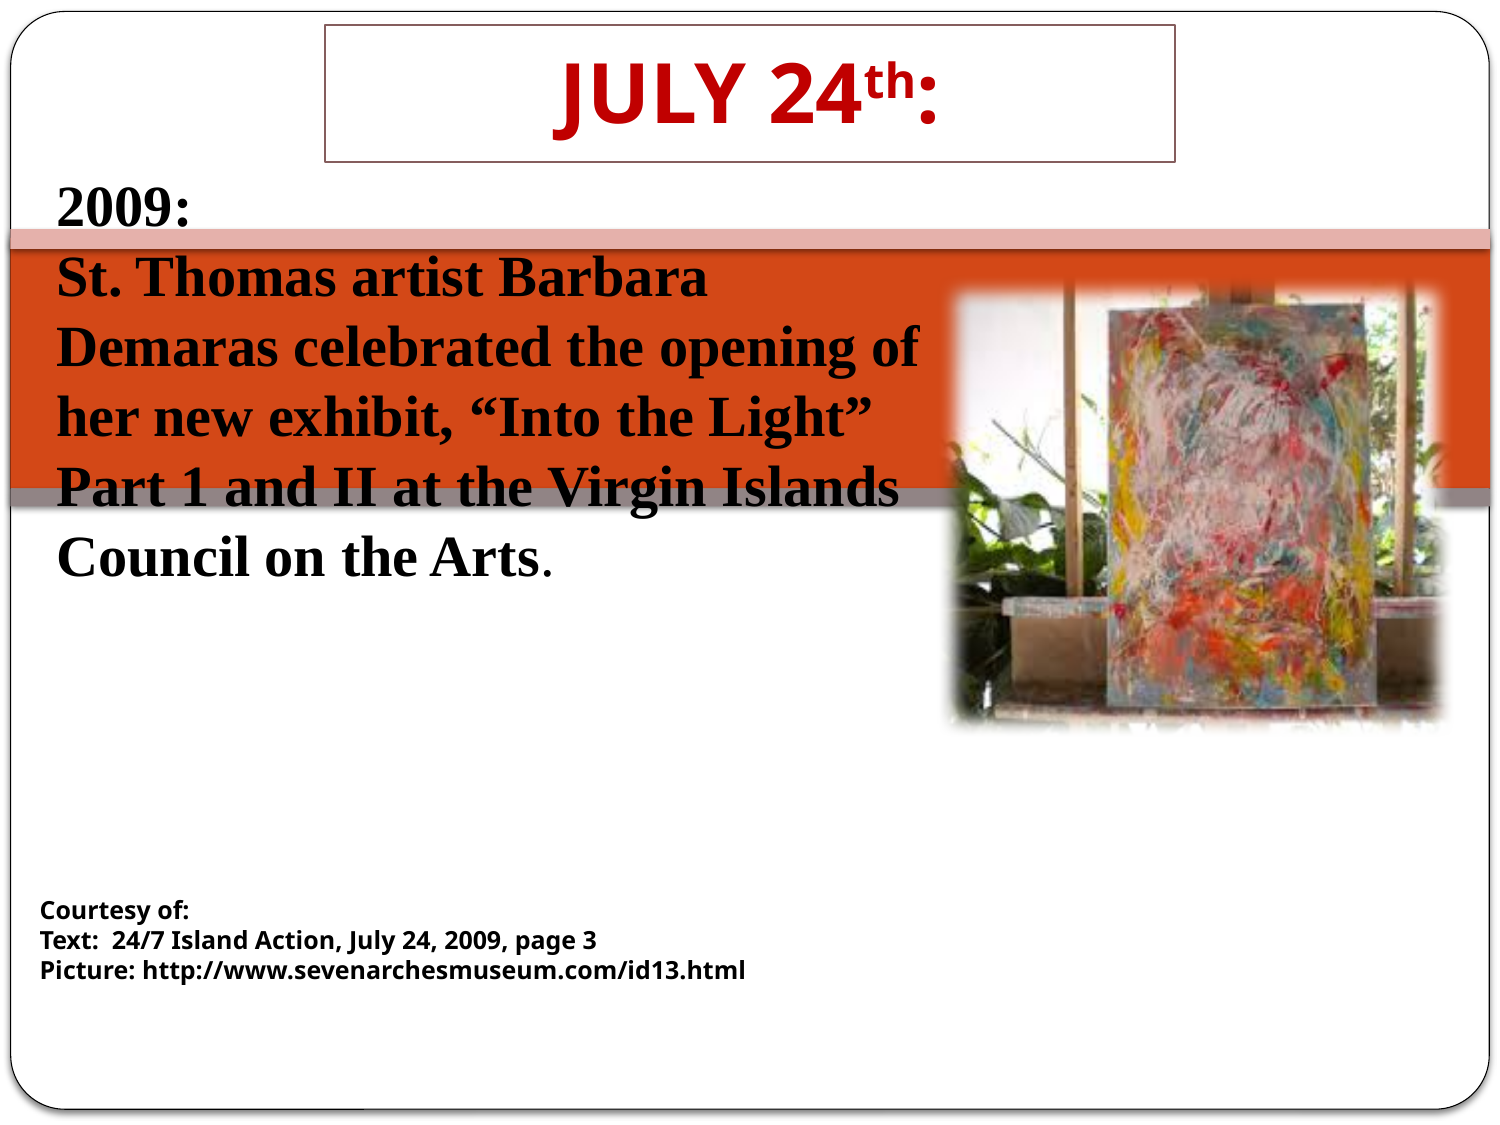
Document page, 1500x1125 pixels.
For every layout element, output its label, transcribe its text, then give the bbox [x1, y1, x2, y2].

picture [937, 274, 1455, 738]
text_box 2009: St. Thomas artist Barbara Demaras celebrated the opening of her new exhibit, “Into the Light” Part 1 and II at the Virgin Islands Council on the Arts. [49, 162, 950, 725]
text_box Courtesy of: Text: 24/7 Island Action, July 24, 2009, page 3 Picture: http://www.sevenarchesmuseum.com/id13.html [24, 887, 1313, 993]
title JULY 24th: [324, 24, 1176, 163]
text_box [11, 0, 466, 142]
